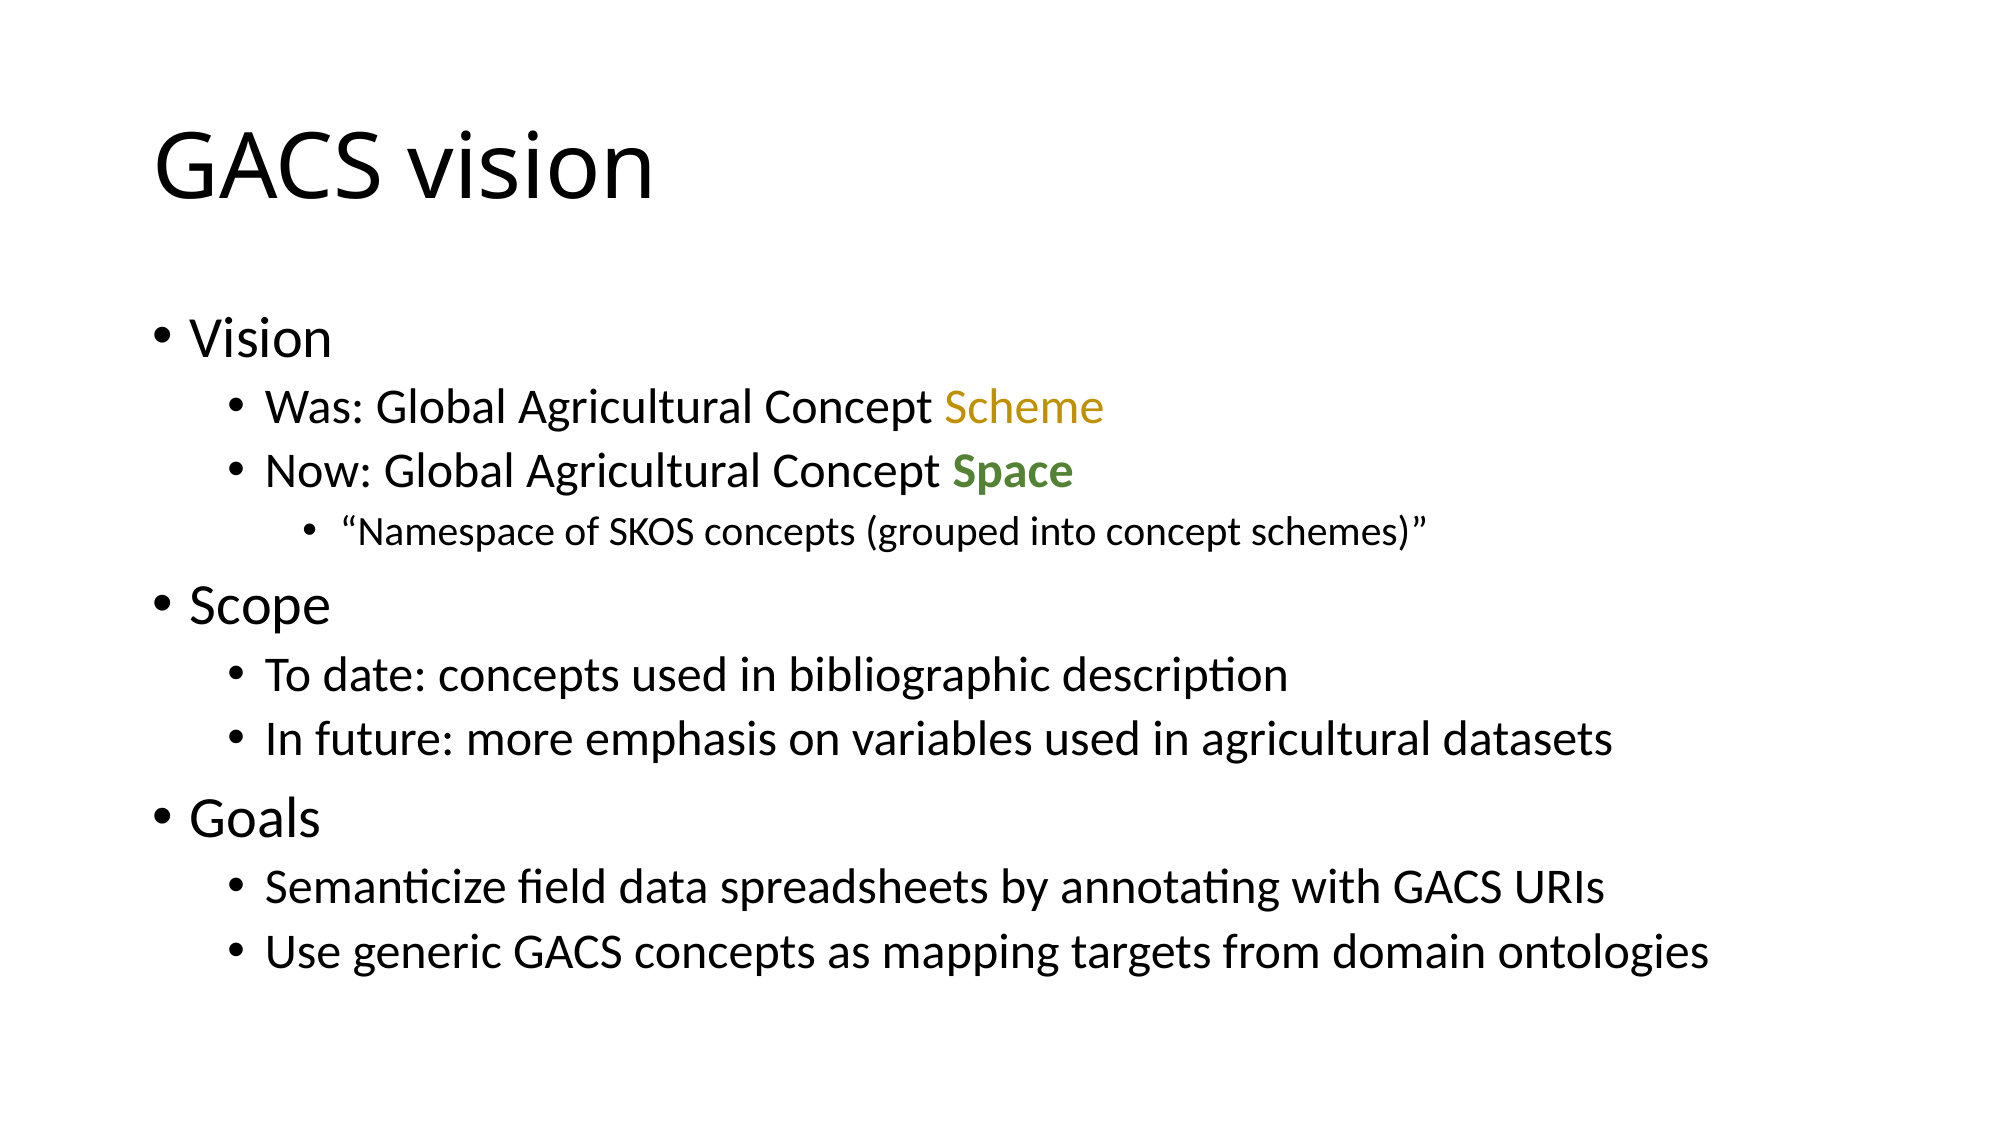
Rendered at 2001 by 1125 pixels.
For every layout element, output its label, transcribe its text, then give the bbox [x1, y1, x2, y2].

title GACS vision [137, 59, 1863, 278]
list Vision Was: Global Agricultural Concept Scheme Now: Global Agricultural Concept Space “Namespace of SKOS concepts (grouped into concept schemes)” Scope To date: concepts used in bibliographic description In future: more emphasis on variables used in agricultural datasets Goals Semanticize field data spreadsheets by annotating with GACS URIs Use generic GACS concepts as mapping targets from domain ontologies [137, 299, 1863, 1014]
